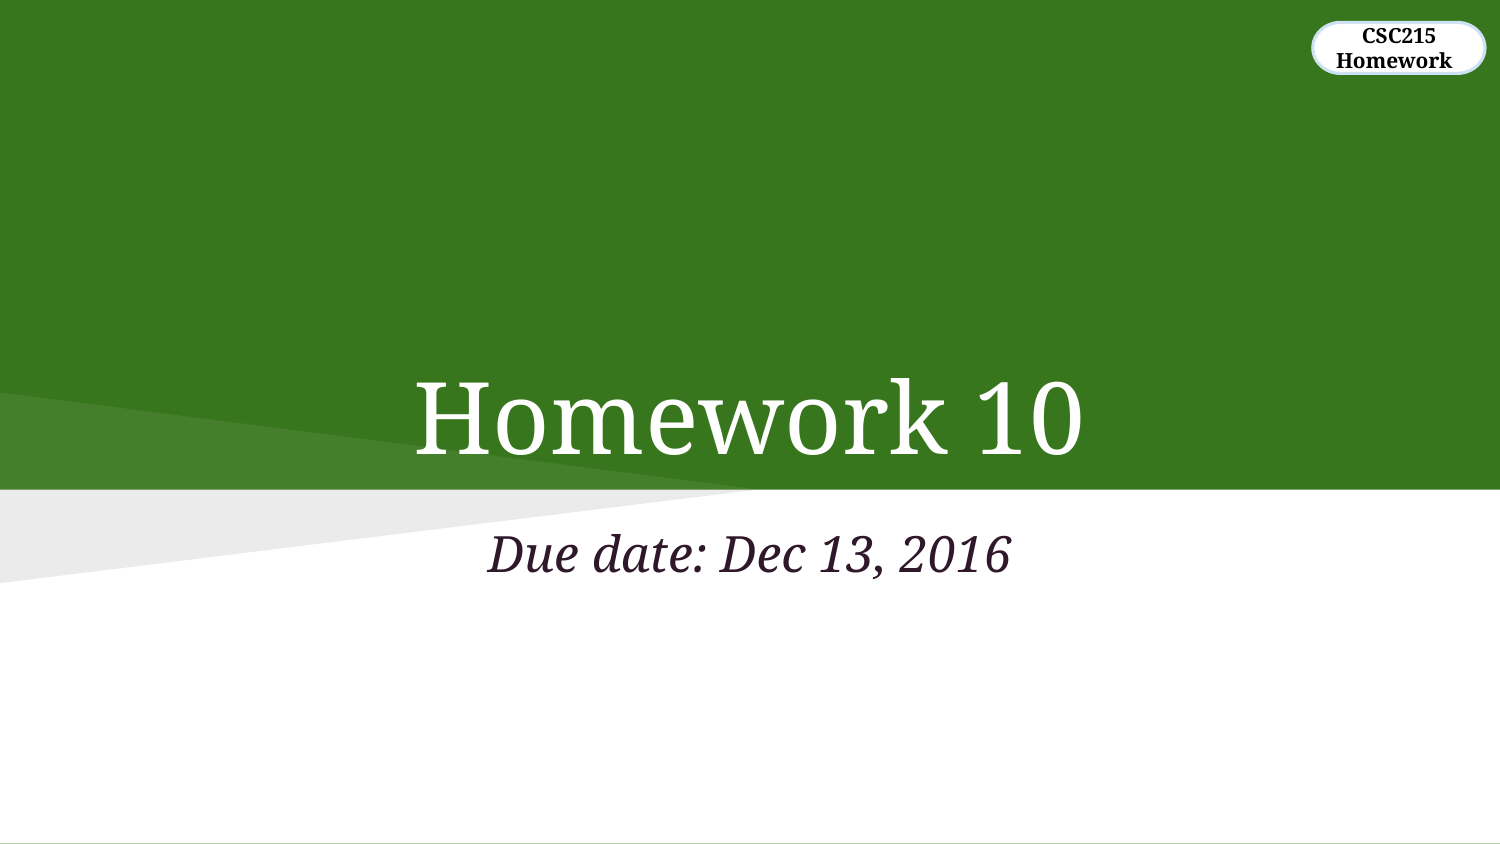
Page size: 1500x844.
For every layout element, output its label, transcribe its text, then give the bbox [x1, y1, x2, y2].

text_box CSC215 Homework [1312, 22, 1486, 74]
title Homework 10 [112, 286, 1388, 490]
subtitle Due date: Dec 13, 2016 [112, 507, 1388, 617]
